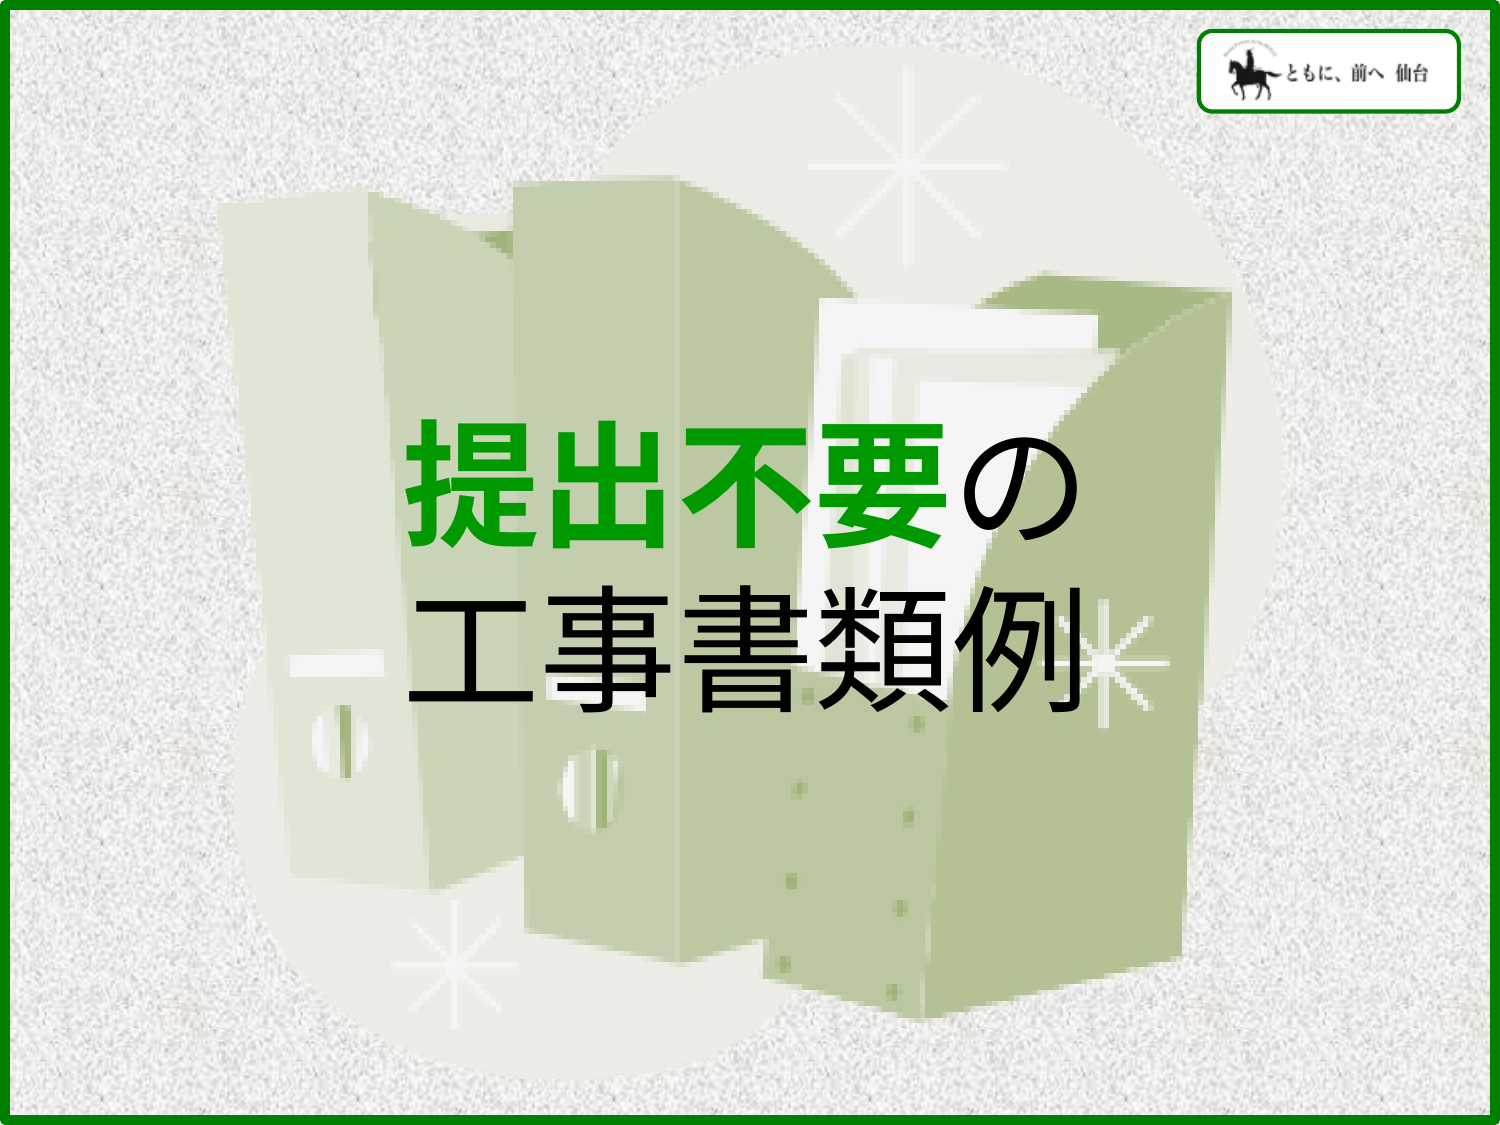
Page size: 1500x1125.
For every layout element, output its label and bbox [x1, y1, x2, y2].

picture [212, 42, 1288, 1085]
text_box [1198, 30, 1460, 112]
text_box [3, 3, 1497, 1122]
